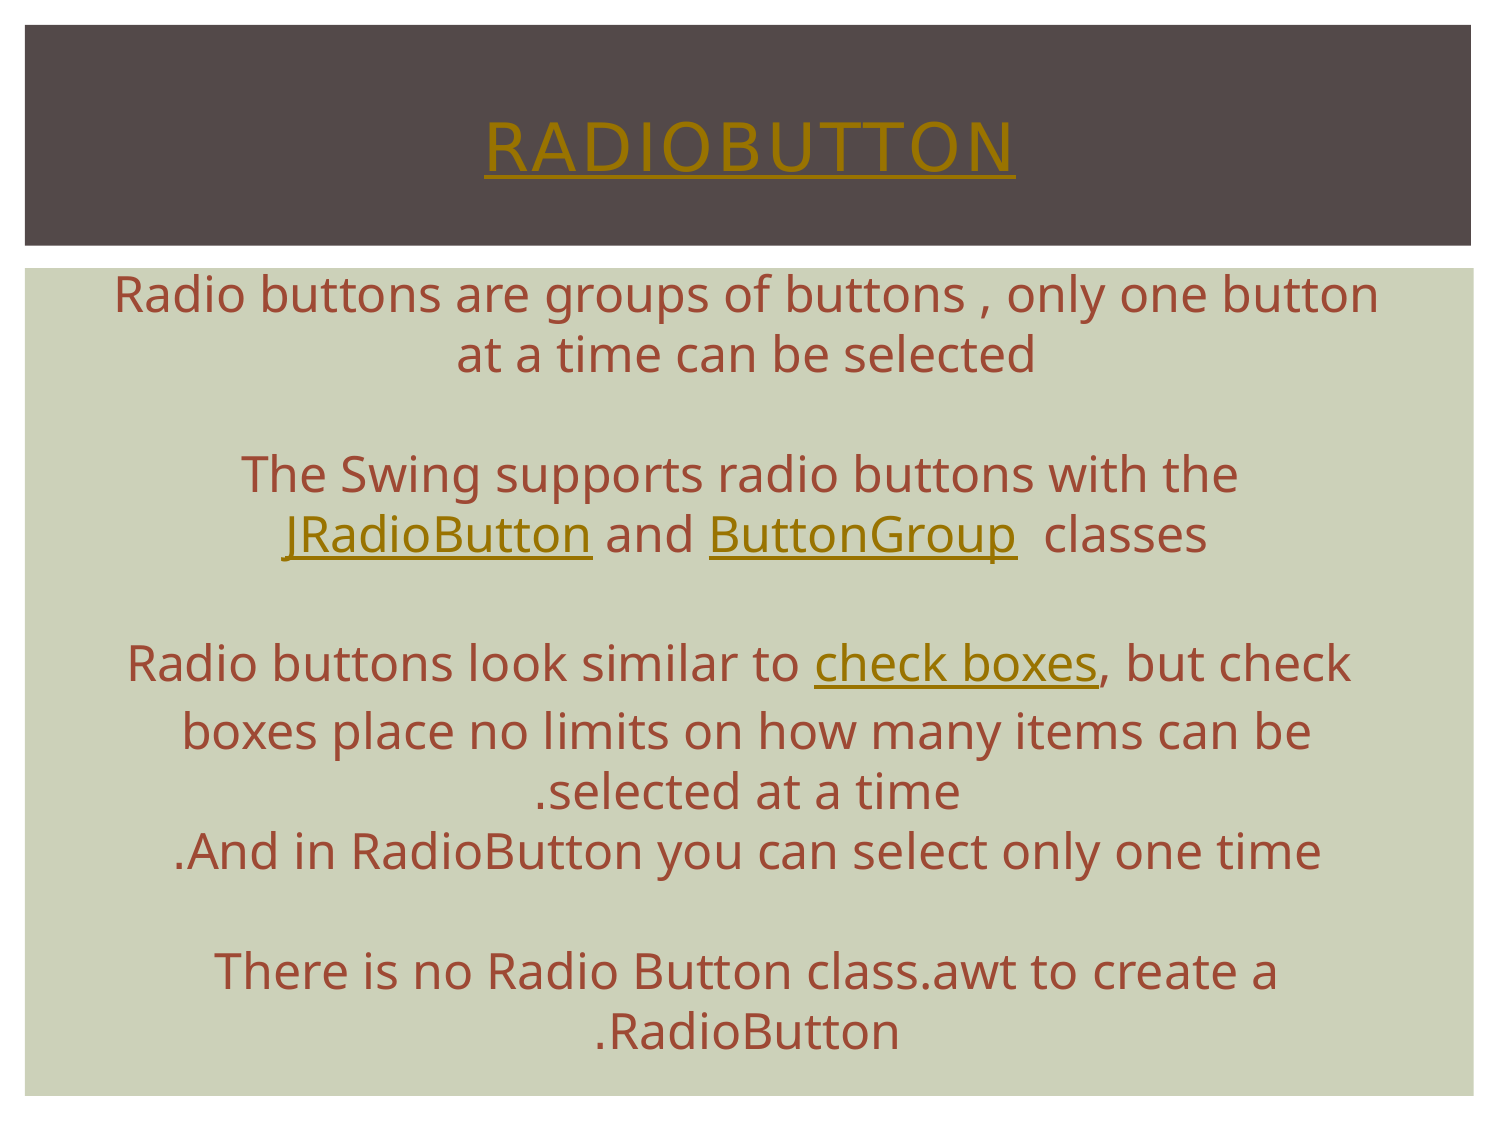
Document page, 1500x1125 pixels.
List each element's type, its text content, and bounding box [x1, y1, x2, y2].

text_box Radio buttons are groups of buttons , only one button at a time can be selected The Swing supports radio buttons with the JRadioButton and ButtonGroup classes Radio buttons look similar to check boxes, but check boxes place no limits on how many items can be selected at a time. And in RadioButton you can select only one time. There is no Radio Button class.awt to create a RadioButton. [73, 255, 1421, 1067]
title RadioButton [62, 58, 1438, 232]
